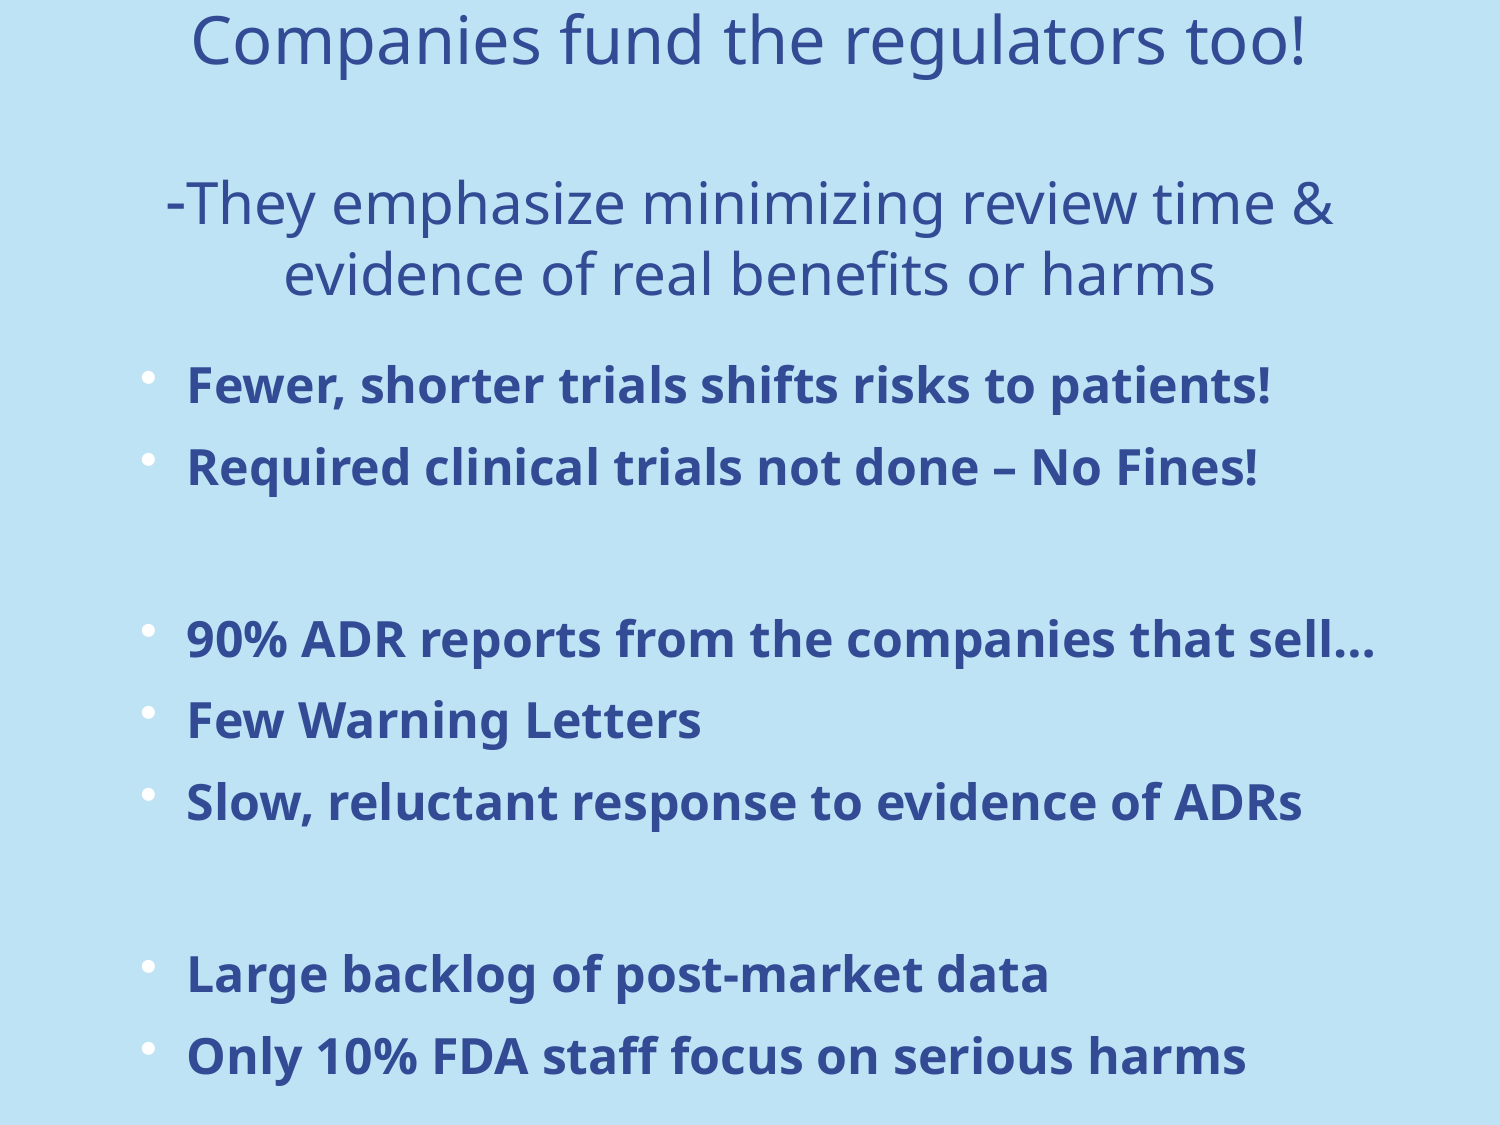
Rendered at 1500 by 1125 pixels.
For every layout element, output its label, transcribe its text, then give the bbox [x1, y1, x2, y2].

title Companies fund the regulators too! -They emphasize minimizing review time & evidence of real benefits or harms [75, 0, 1425, 334]
list Fewer, shorter trials shifts risks to patients! Required clinical trials not done – No Fines! 90% ADR reports from the companies that sell… Few Warning Letters Slow, reluctant response to evidence of ADRs Large backlog of post-market data Only 10% FDA staff focus on serious harms [50, 334, 1438, 1122]
